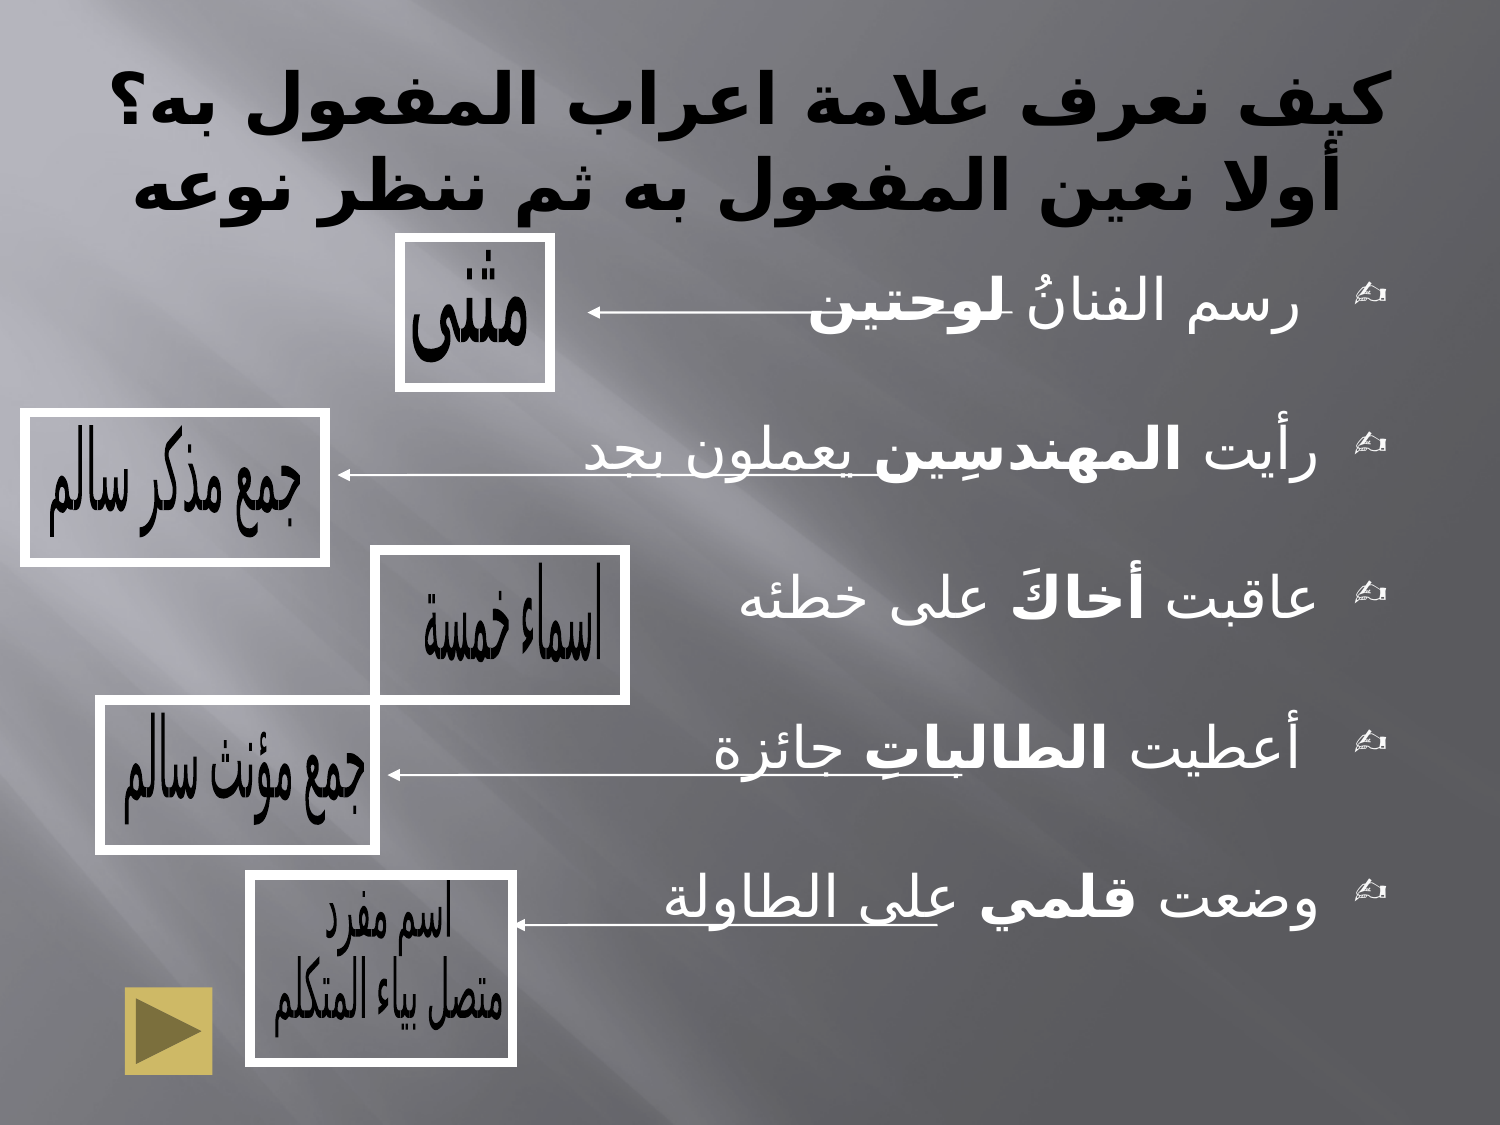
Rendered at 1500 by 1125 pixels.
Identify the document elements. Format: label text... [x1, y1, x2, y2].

list رسم الفنانُ لوحتين رأيت المهندسِين يعملون بجد عاقبت أخاكَ على خطئه أعطيت الطالباتِ جائزة وضعت قلمي على الطاولة [75, 262, 1425, 1035]
text_box [399, 237, 550, 388]
text_box [513, 918, 938, 932]
title كيف نعرف علامة اعراب المفعول به؟ أولا نعين المفعول به ثم ننظر نوعه [75, 45, 1425, 233]
text_box [375, 549, 625, 700]
text_box [24, 412, 325, 563]
text_box [124, 987, 213, 1075]
text_box [337, 468, 901, 482]
text_box [587, 306, 1013, 319]
text_box [249, 875, 513, 1063]
text_box [99, 699, 375, 850]
text_box [387, 768, 963, 782]
